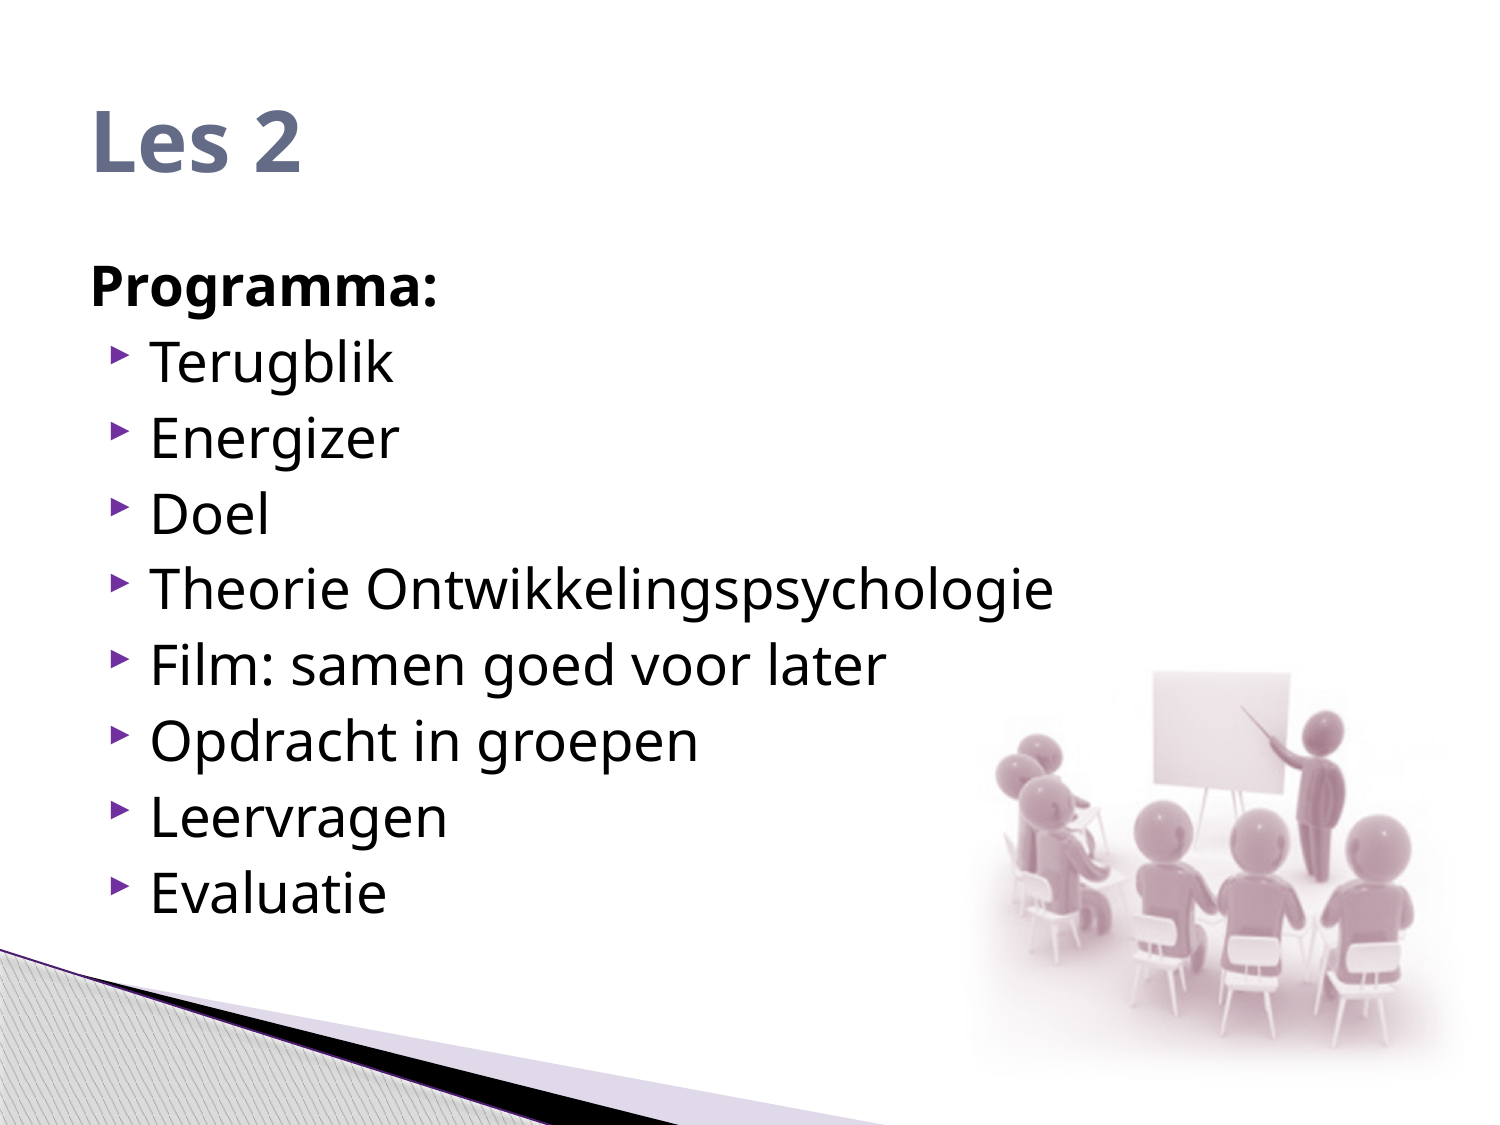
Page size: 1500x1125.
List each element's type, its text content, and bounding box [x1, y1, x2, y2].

title Les 2 [75, 45, 1425, 233]
list Programma: Terugblik Energizer Doel Theorie Ontwikkelingspsychologie Film: samen goed voor later Opdracht in groepen Leervragen Evaluatie [75, 243, 1425, 986]
picture [950, 633, 1481, 1093]
